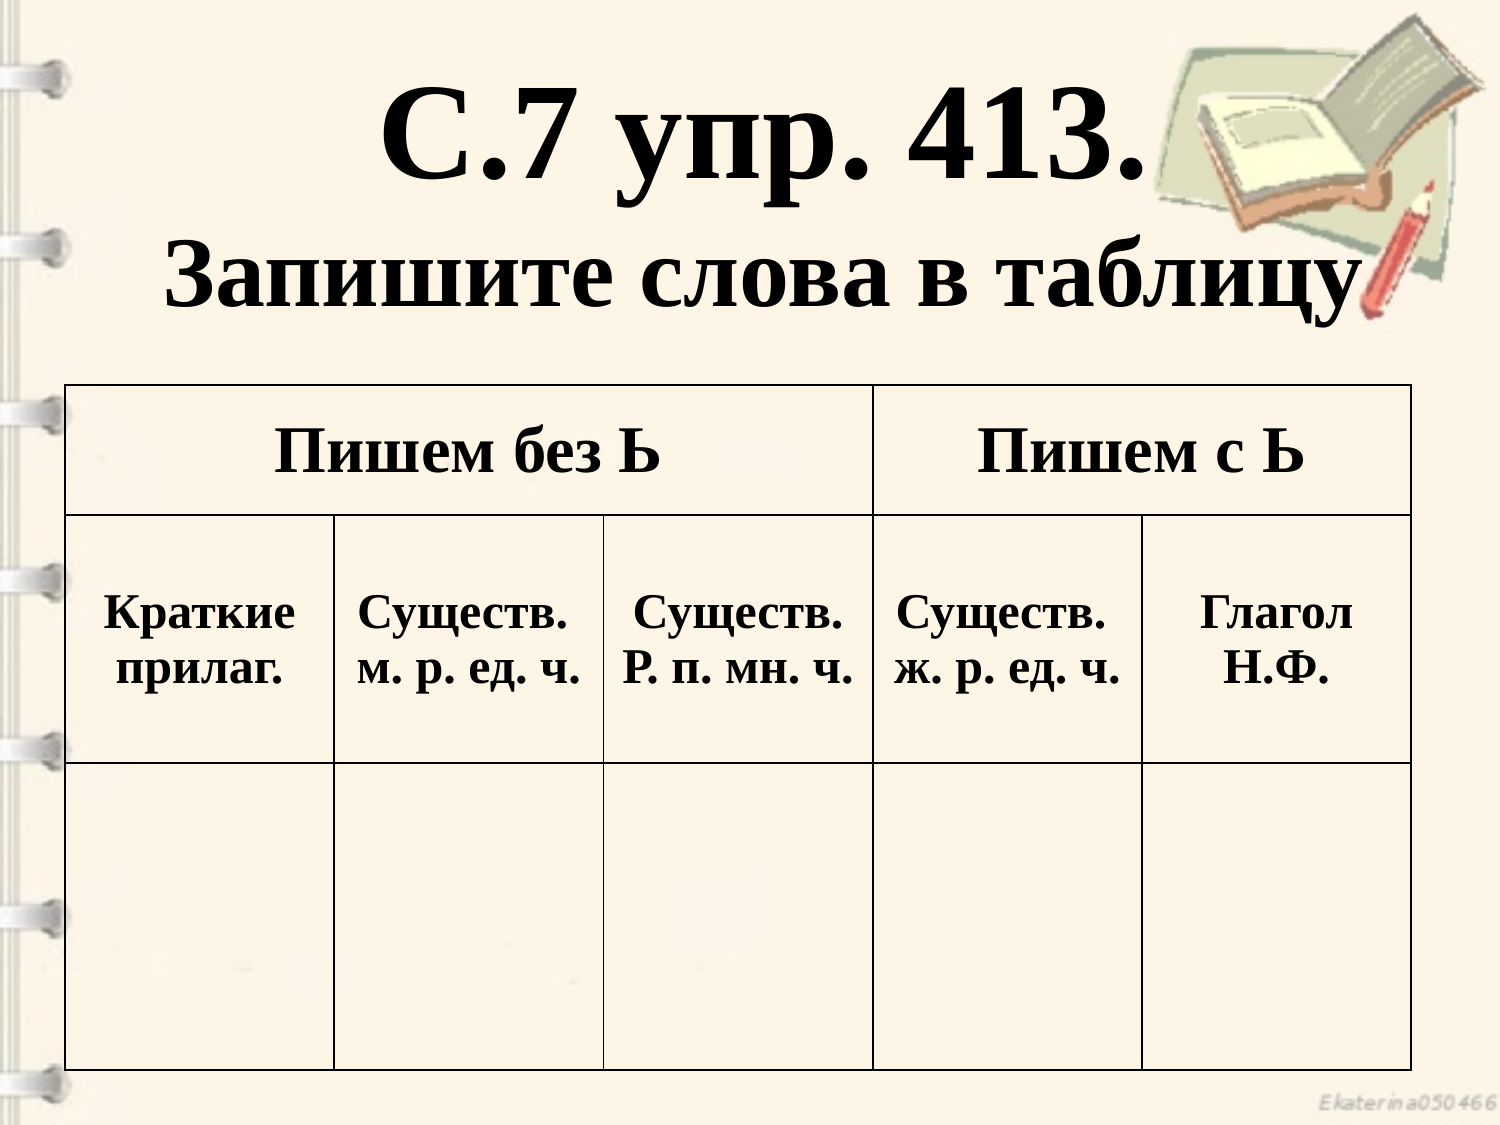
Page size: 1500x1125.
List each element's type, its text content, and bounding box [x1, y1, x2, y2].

table_cell [66, 764, 333, 1069]
table_cell Существ. м. р. ед. ч. [335, 516, 603, 762]
table_header Пишем без Ь [66, 386, 872, 514]
table_cell Существ. ж. р. ед. ч. [874, 516, 1141, 762]
table_cell [874, 764, 1141, 1069]
table_header Пишем с Ь [874, 386, 1410, 514]
table_cell Глагол Н.Ф. [1143, 516, 1410, 762]
table_cell [1143, 764, 1410, 1069]
title С.7 упр. 413. Запишите слова в таблицу [88, 172, 1439, 361]
table_cell [335, 764, 603, 1069]
table_cell Краткие прилаг. [66, 516, 333, 762]
table_cell [604, 764, 872, 1069]
table_cell Существ. Р. п. мн. ч. [604, 516, 872, 762]
